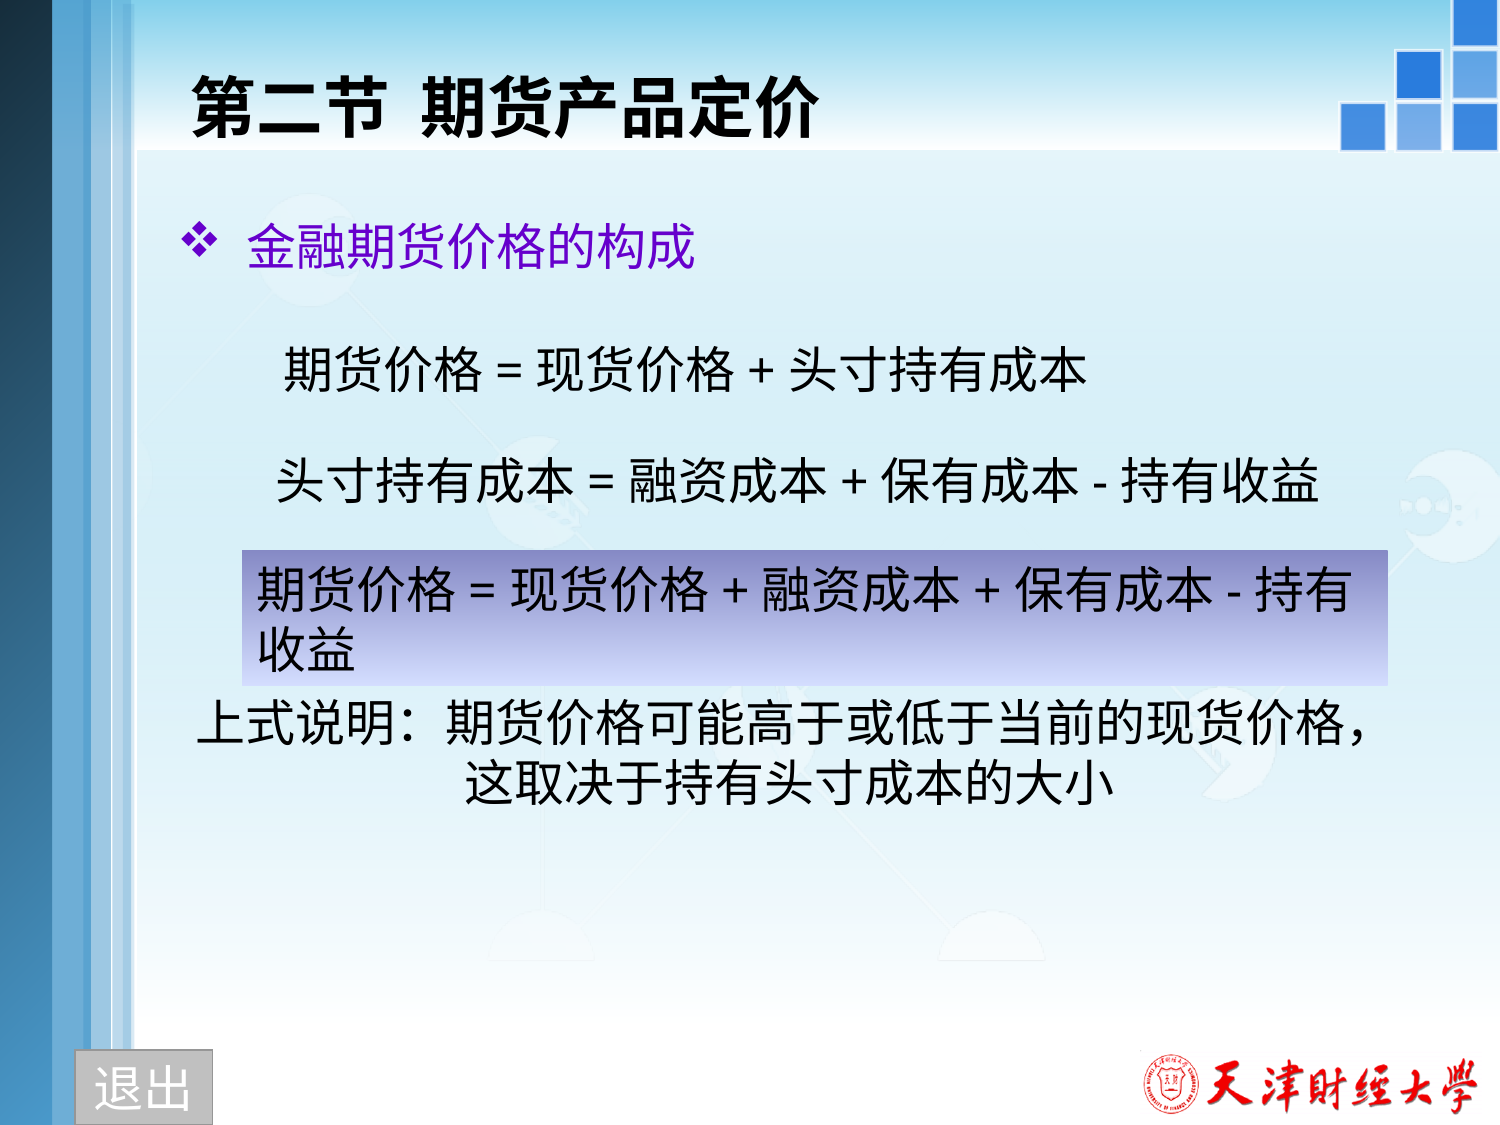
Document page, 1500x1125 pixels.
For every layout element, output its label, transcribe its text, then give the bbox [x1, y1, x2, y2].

picture [1131, 1049, 1500, 1119]
text_box 金融期货价格的构成 [162, 207, 1013, 283]
text_box 期货价格=现货价格+融资成本+保有成本-持有收益 [242, 550, 1388, 686]
text_box 退出 [74, 1049, 213, 1125]
text_box 期货价格=现货价格+头寸持有成本 [268, 330, 1103, 406]
text_box 头寸持有成本=融资成本+保有成本-持有收益 [260, 442, 1336, 517]
text_box 上式说明：期货价格可能高于或低于当前的现货价格，这取决于持有头寸成本的大小 [170, 683, 1421, 819]
title 第二节 期货产品定价 [174, 75, 1175, 138]
picture [132, 150, 1500, 965]
